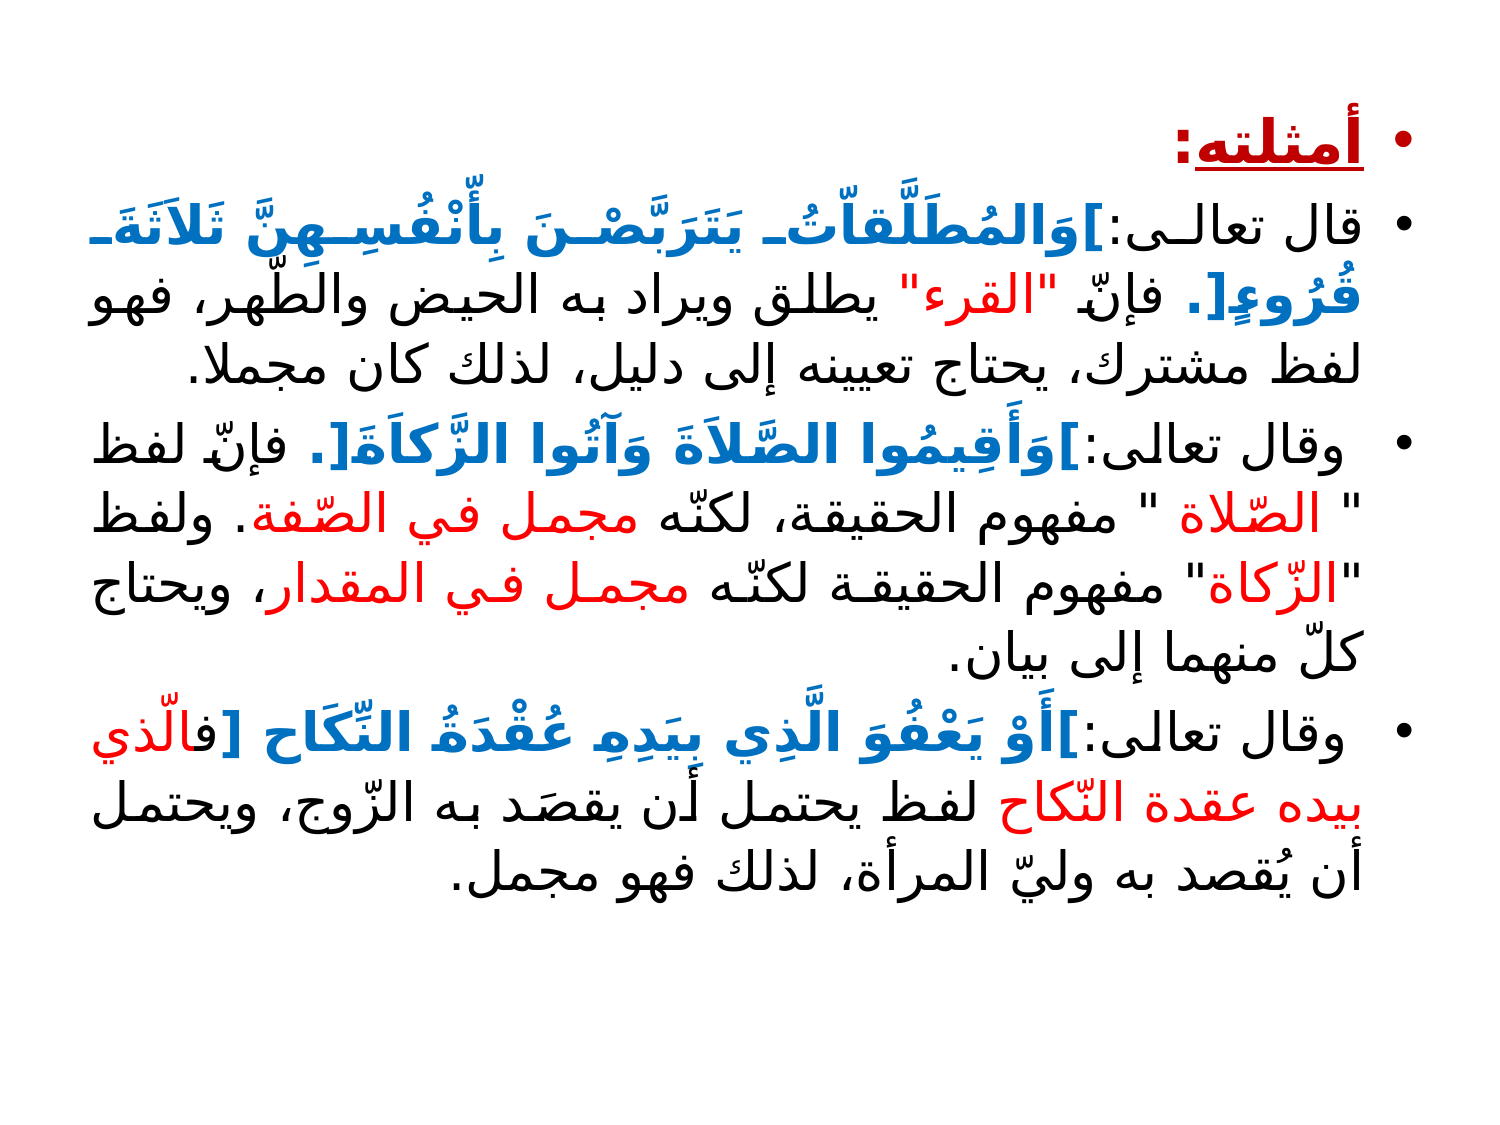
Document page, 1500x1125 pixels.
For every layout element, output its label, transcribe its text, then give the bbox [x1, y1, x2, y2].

list أمثلته: قال تعالى:]وَالمُطَلَّقاّتُ يَتَرَبَّصْنَ بِأّنْفُسِهِنَّ ثَلاَثَةَ قُرُوءٍ[. فإنّ "القرء" يطلق ويراد به الحيض والطّهر، فهو لفظ مشترك، يحتاج تعيينه إلى دليل، لذلك كان مجملا. وقال تعالى:]وَأَقِيمُوا الصَّلاَةَ وَآتُوا الزَّكاَةَ[. فإنّ لفظ " الصّلاة " مفهوم الحقيقة، لكنّه مجمل في الصّفة. ولفظ "الزّكاة" مفهوم الحقيقة لكنّه مجمل في المقدار، ويحتاج كلّ منهما إلى بيان. وقال تعالى:]أَوْ يَعْفُوَ الَّذِي بِيَدِهِ عُقْدَةُ النِّكَاح [فالّذي بيده عقدة النّكاح لفظ يحتمل أن يقصَد به الزّوج، ويحتمل أن يُقصد به وليّ المرأة، لذلك فهو مجمل. [75, 90, 1425, 1005]
